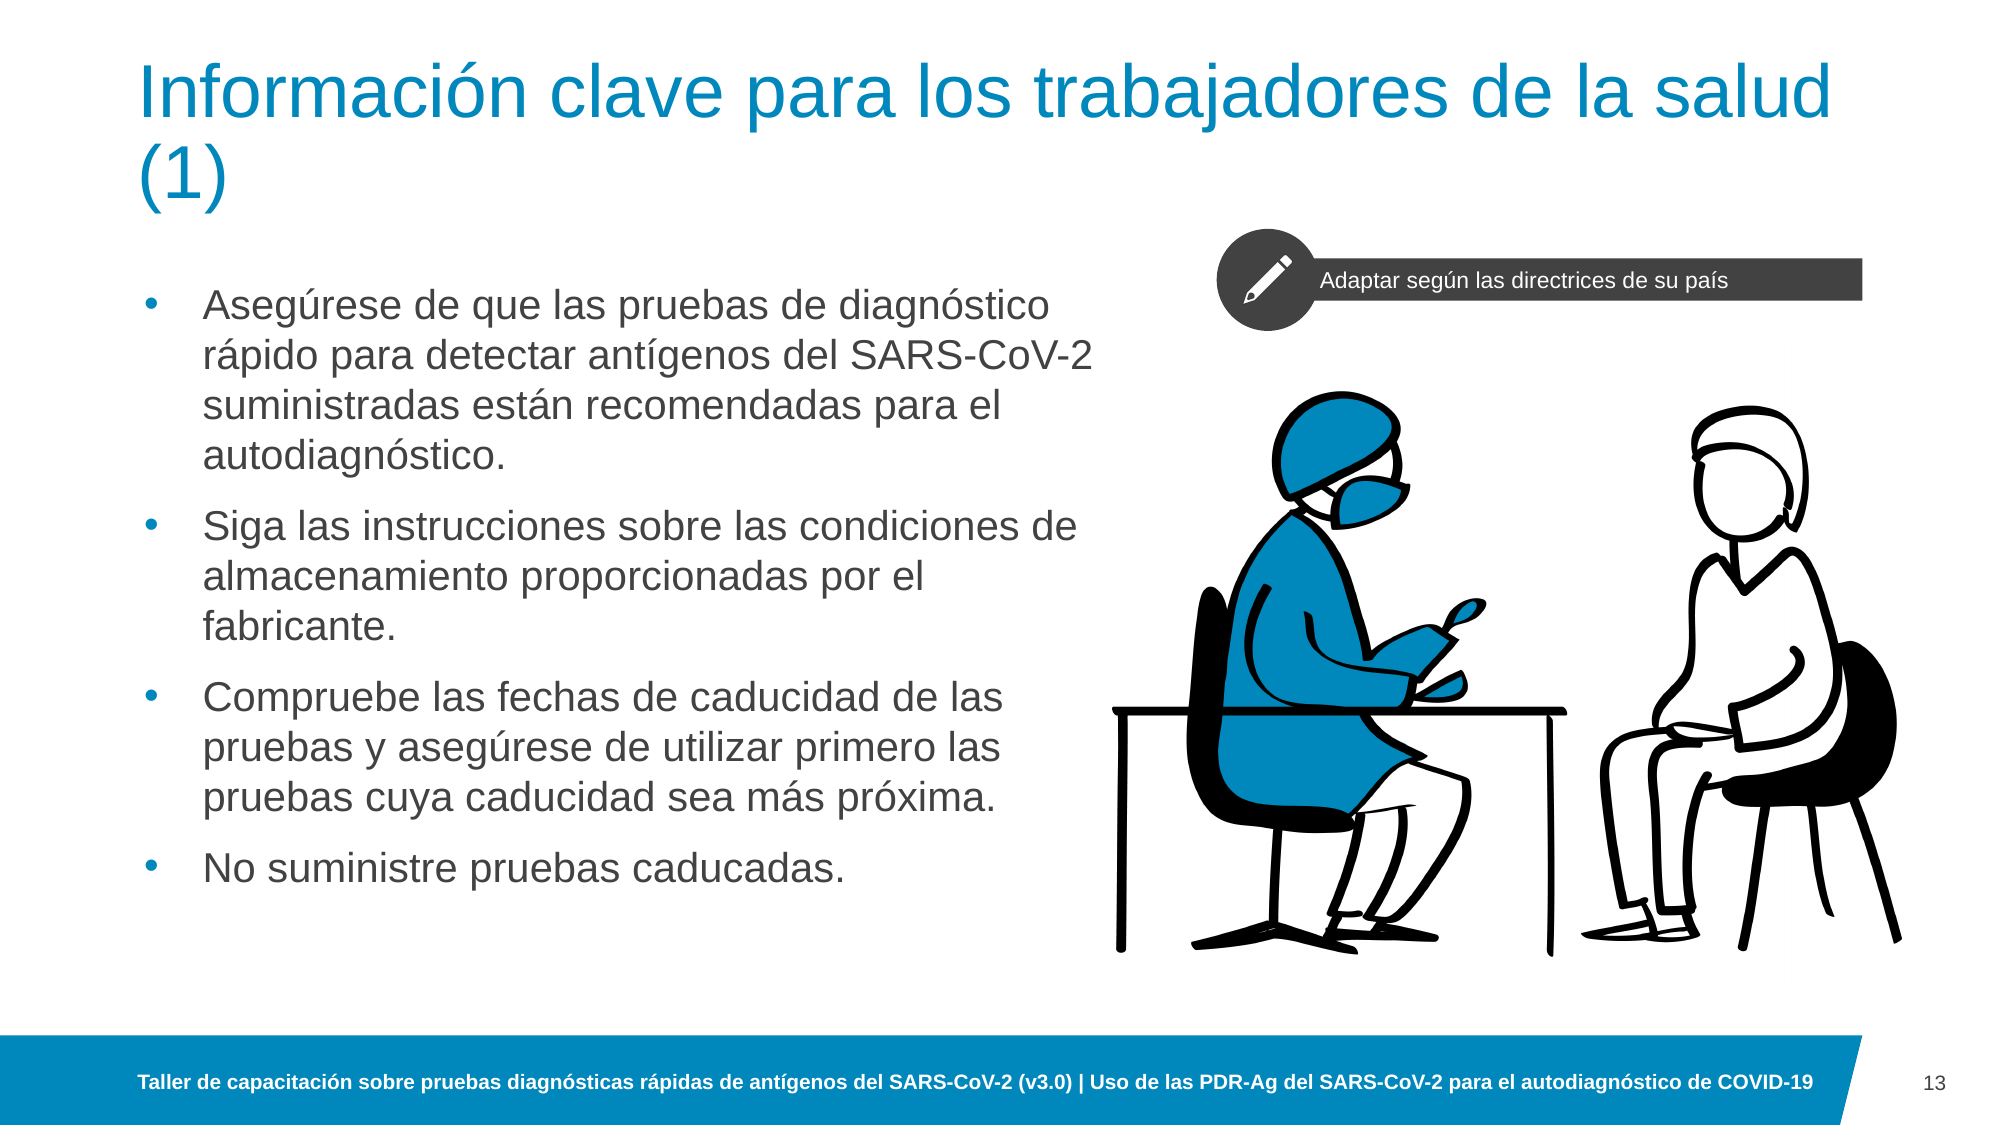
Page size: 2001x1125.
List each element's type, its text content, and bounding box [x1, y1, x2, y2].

title Información clave para los trabajadores de la salud (1) [137, 59, 1863, 215]
picture [1101, 340, 1927, 985]
slide_number 13 [1862, 1035, 1947, 1125]
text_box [1218, 230, 1863, 330]
footer Taller de capacitación sobre pruebas diagnósticas rápidas de antígenos del SARS-CoV-2 (v3.0) | Uso de las PDR-Ag del SARS-CoV-2 para el autodiagnóstico de COVID-19 [137, 1039, 1837, 1122]
list Asegúrese de que las pruebas de diagnóstico rápido para detectar antígenos del SARS-CoV-2 suministradas están recomendadas para el autodiagnóstico. Siga las instrucciones sobre las condiciones de almacenamiento proporcionadas por el fabricante. Compruebe las fechas de caducidad de las pruebas y asegúrese de utilizar primero las pruebas cuya caducidad sea más próxima. No suministre pruebas caducadas. [112, 270, 1120, 999]
